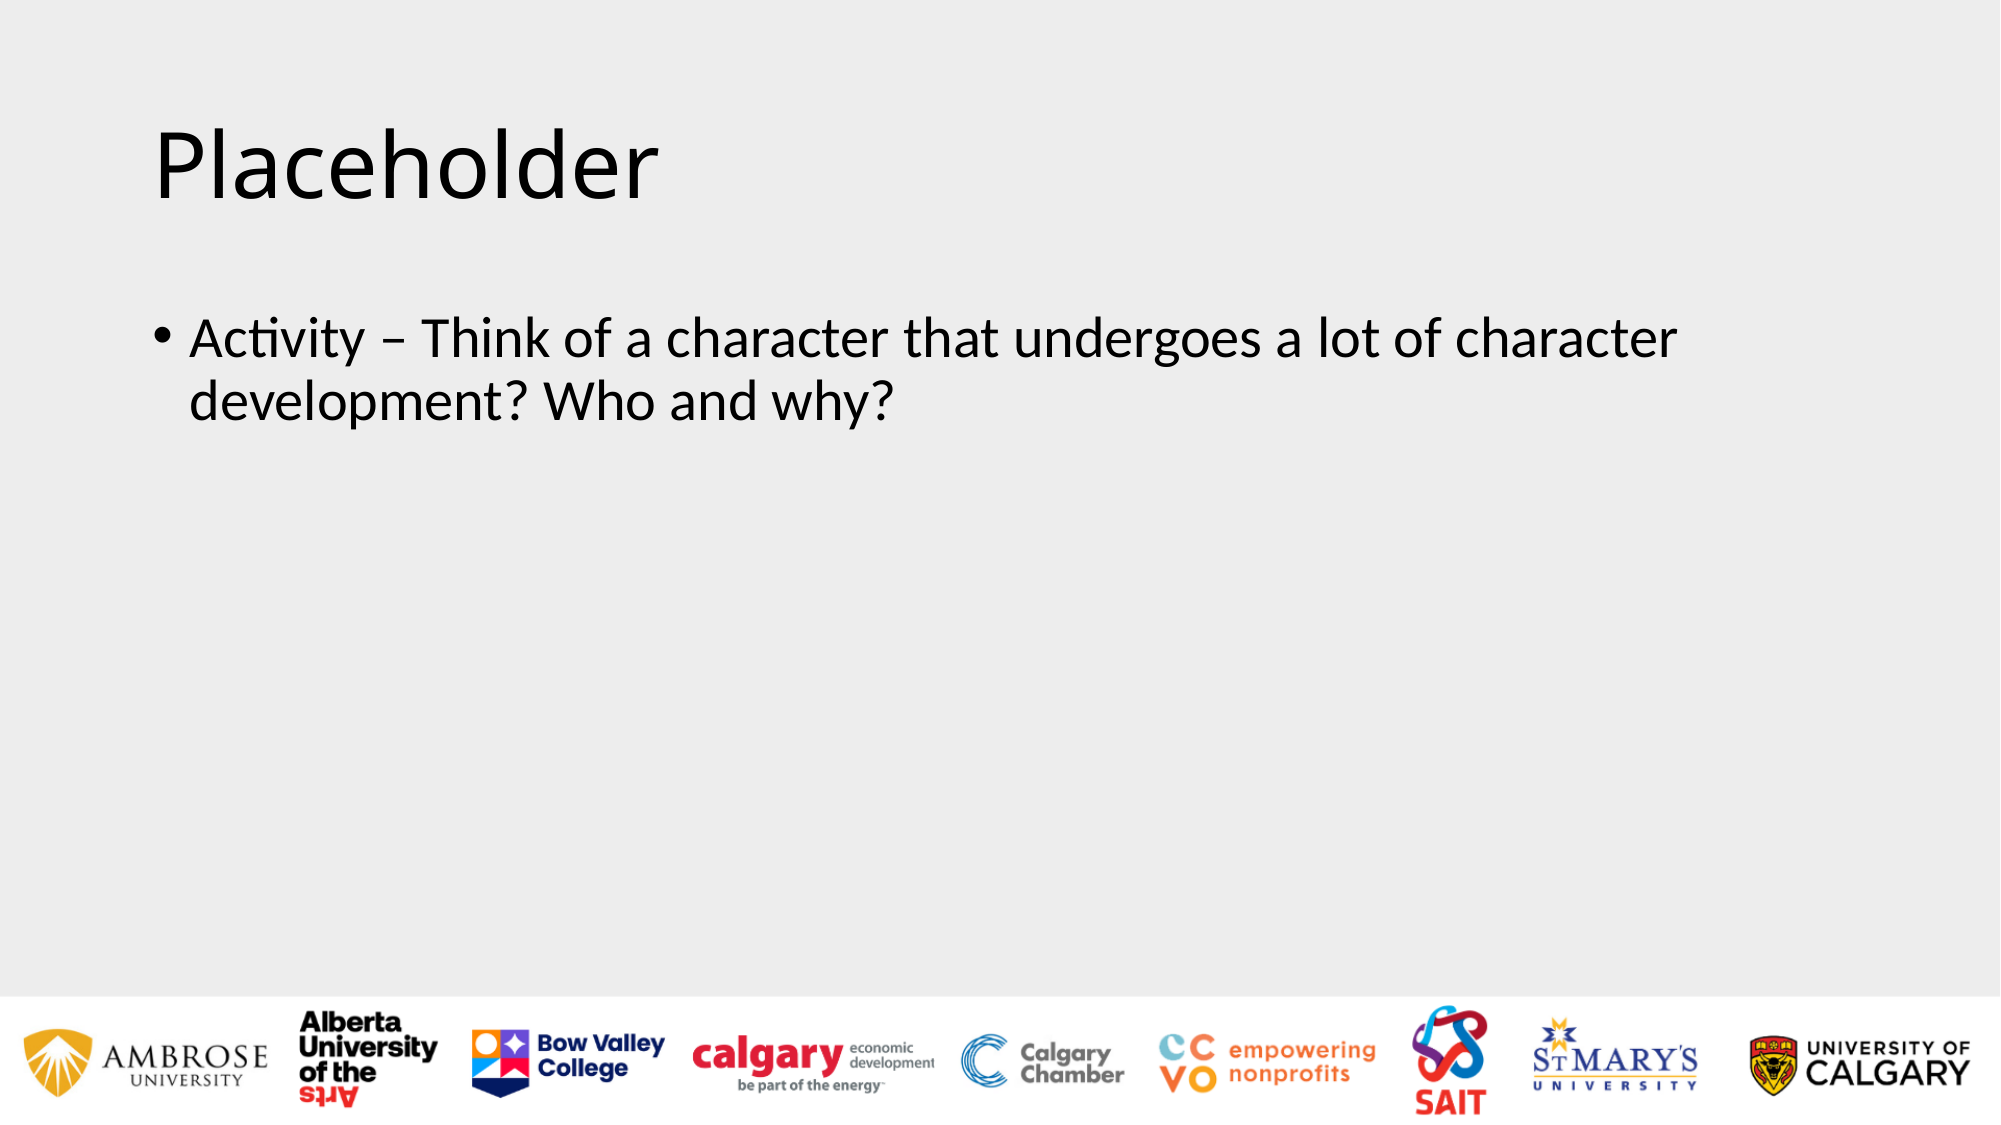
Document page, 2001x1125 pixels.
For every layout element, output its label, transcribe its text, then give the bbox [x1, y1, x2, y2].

picture [0, 0, 2001, 1125]
title Placeholder [137, 59, 1863, 278]
list Activity – Think of a character that undergoes a lot of character development? Who and why? [137, 299, 1863, 1014]
